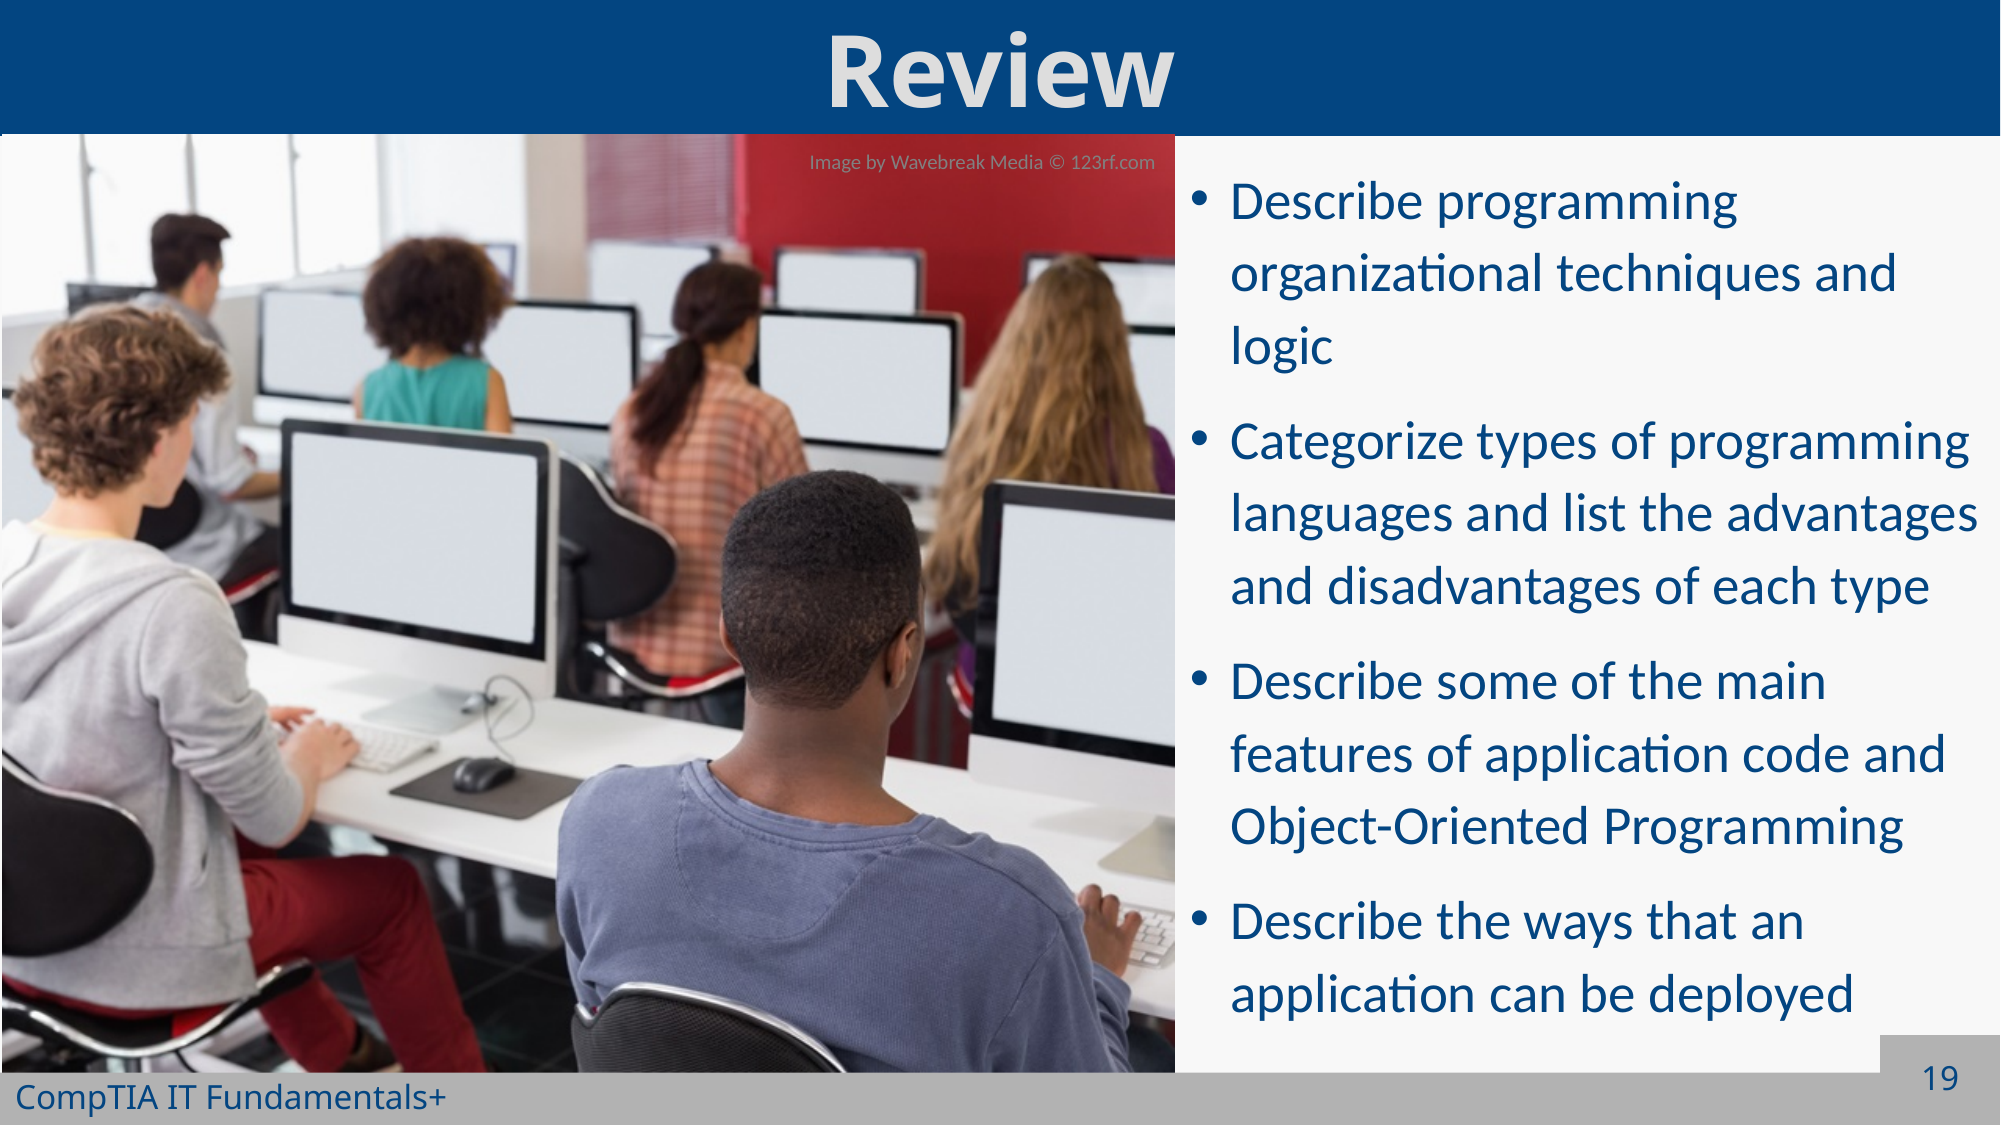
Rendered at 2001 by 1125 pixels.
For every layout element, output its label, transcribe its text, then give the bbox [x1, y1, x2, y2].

footer CompTIA IT Fundamentals+ [0, 1072, 1880, 1125]
slide_number 19 [1880, 1035, 2000, 1125]
list Describe programming organizational techniques and logic Categorize types of programming languages and list the advantages and disadvantages of each type Describe some of the main features of application code and Object-Oriented Programming Describe the ways that an application can be deployed [1174, 149, 2000, 1065]
picture [2, 134, 1175, 1072]
